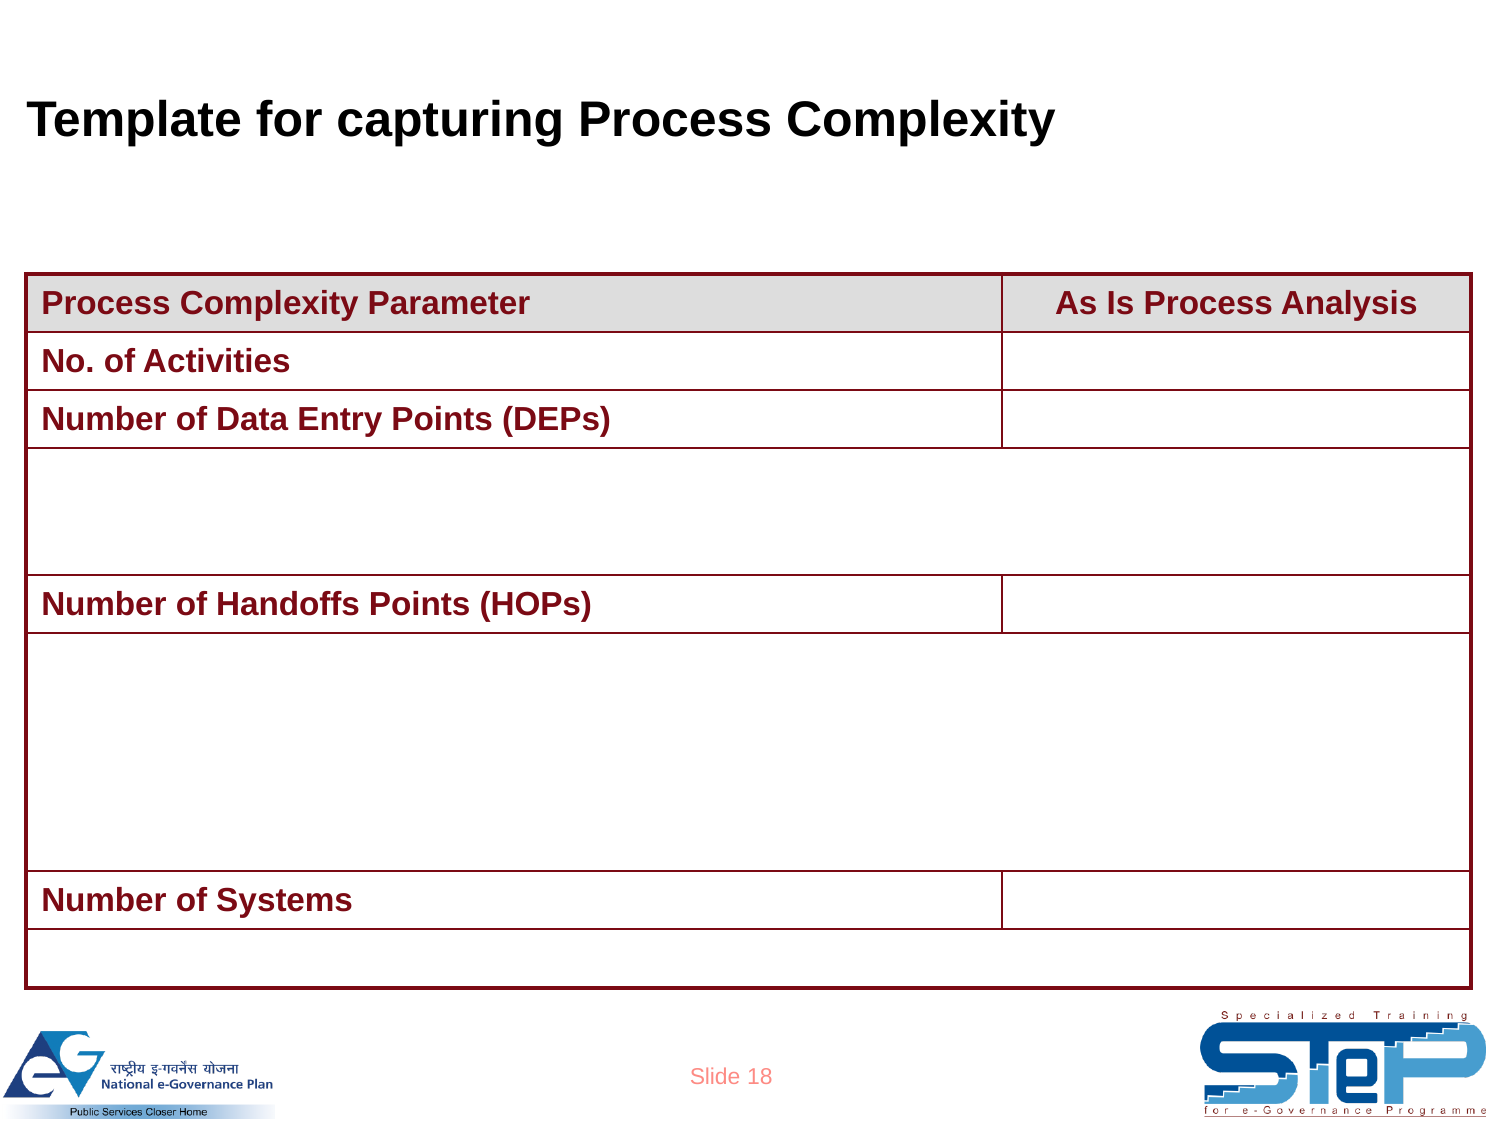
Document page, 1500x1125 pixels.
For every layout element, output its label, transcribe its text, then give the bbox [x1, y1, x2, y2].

table_header Process Complexity Parameter [28, 276, 1001, 331]
table_cell Number of Systems [28, 872, 1001, 928]
table_cell Number of Data Entry Points (DEPs) [28, 391, 1001, 447]
table_cell [1003, 576, 1469, 632]
picture [1200, 1011, 1486, 1117]
picture [2, 1031, 275, 1119]
table_cell [28, 634, 1469, 870]
table_cell [1003, 391, 1469, 447]
table_cell [1003, 333, 1469, 389]
table_cell Number of Handoffs Points (HOPs) [28, 576, 1001, 632]
table_header As Is Process Analysis [1003, 276, 1469, 331]
table_cell [28, 449, 1469, 574]
table_cell [1003, 872, 1469, 928]
table_cell [28, 930, 1469, 986]
table_cell No. of Activities [28, 333, 1001, 389]
title Template for capturing Process Complexity [26, 85, 1472, 211]
